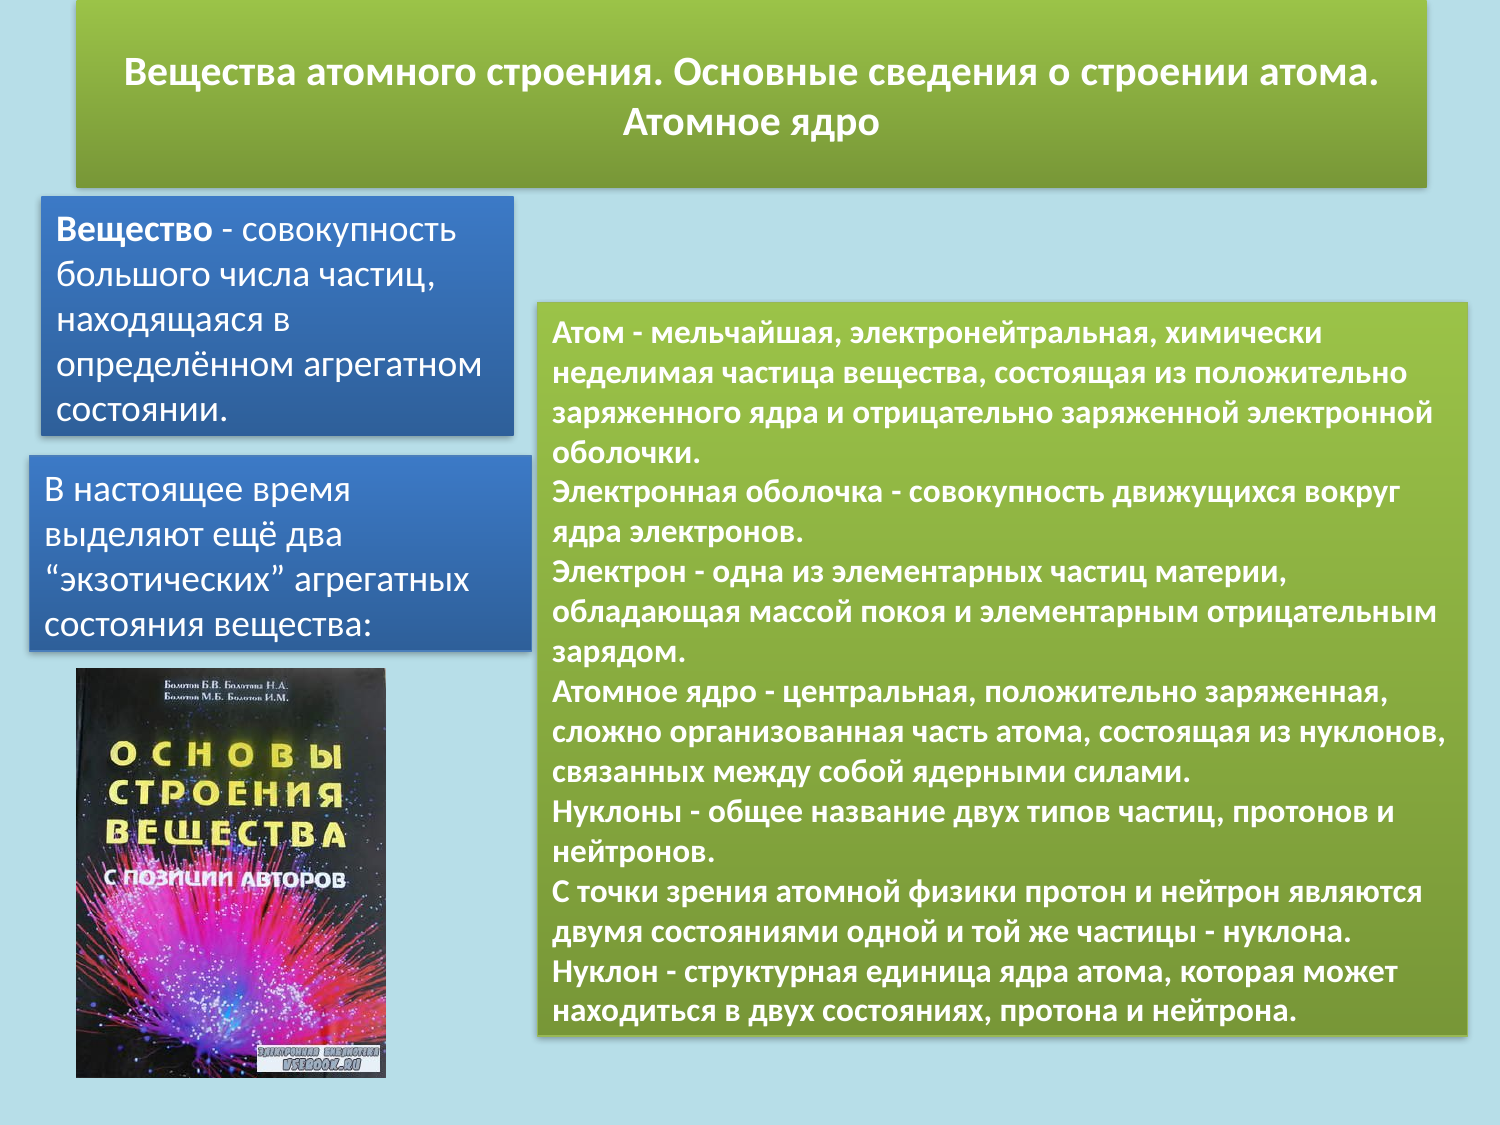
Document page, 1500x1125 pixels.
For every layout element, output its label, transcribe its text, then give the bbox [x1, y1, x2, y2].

title Вещества атомного строения. Основные сведения о строении атома. Атомное ядро [76, 0, 1427, 188]
text_box В настоящее время выделяют ещё два “экзотических” агрегатных состояния вещества: [29, 455, 532, 652]
text_box Вещество - совокупность большого числа частиц, находящаяся в определённом агрегатном состоянии. [41, 196, 514, 436]
picture [76, 668, 386, 1078]
text_box Атом - мельчайшая, электронейтральная, химически неделимая частица вещества, состоящая из положительно заряженного ядра и отрицательно заряженной электронной оболочки. Электронная оболочка - совокупность движущихся вокруг ядра электронов. Электрон - одна из элементарных частиц материи, обладающая массой покоя и элементарным отрицательным зарядом. Атомное ядро - центральная, положительно заряженная, сложно организованная часть атома, состоящая из нуклонов, связанных между собой ядерными силами. Нуклоны - общее название двух типов частиц, протонов и нейтронов. С точки зрения атомной физики протон и нейтрон являются двумя состояниями одной и той же частицы - нуклона. Нуклон - структурная единица ядра атома, которая может находиться в двух состояниях, протона и нейтрона. [537, 302, 1468, 1037]
